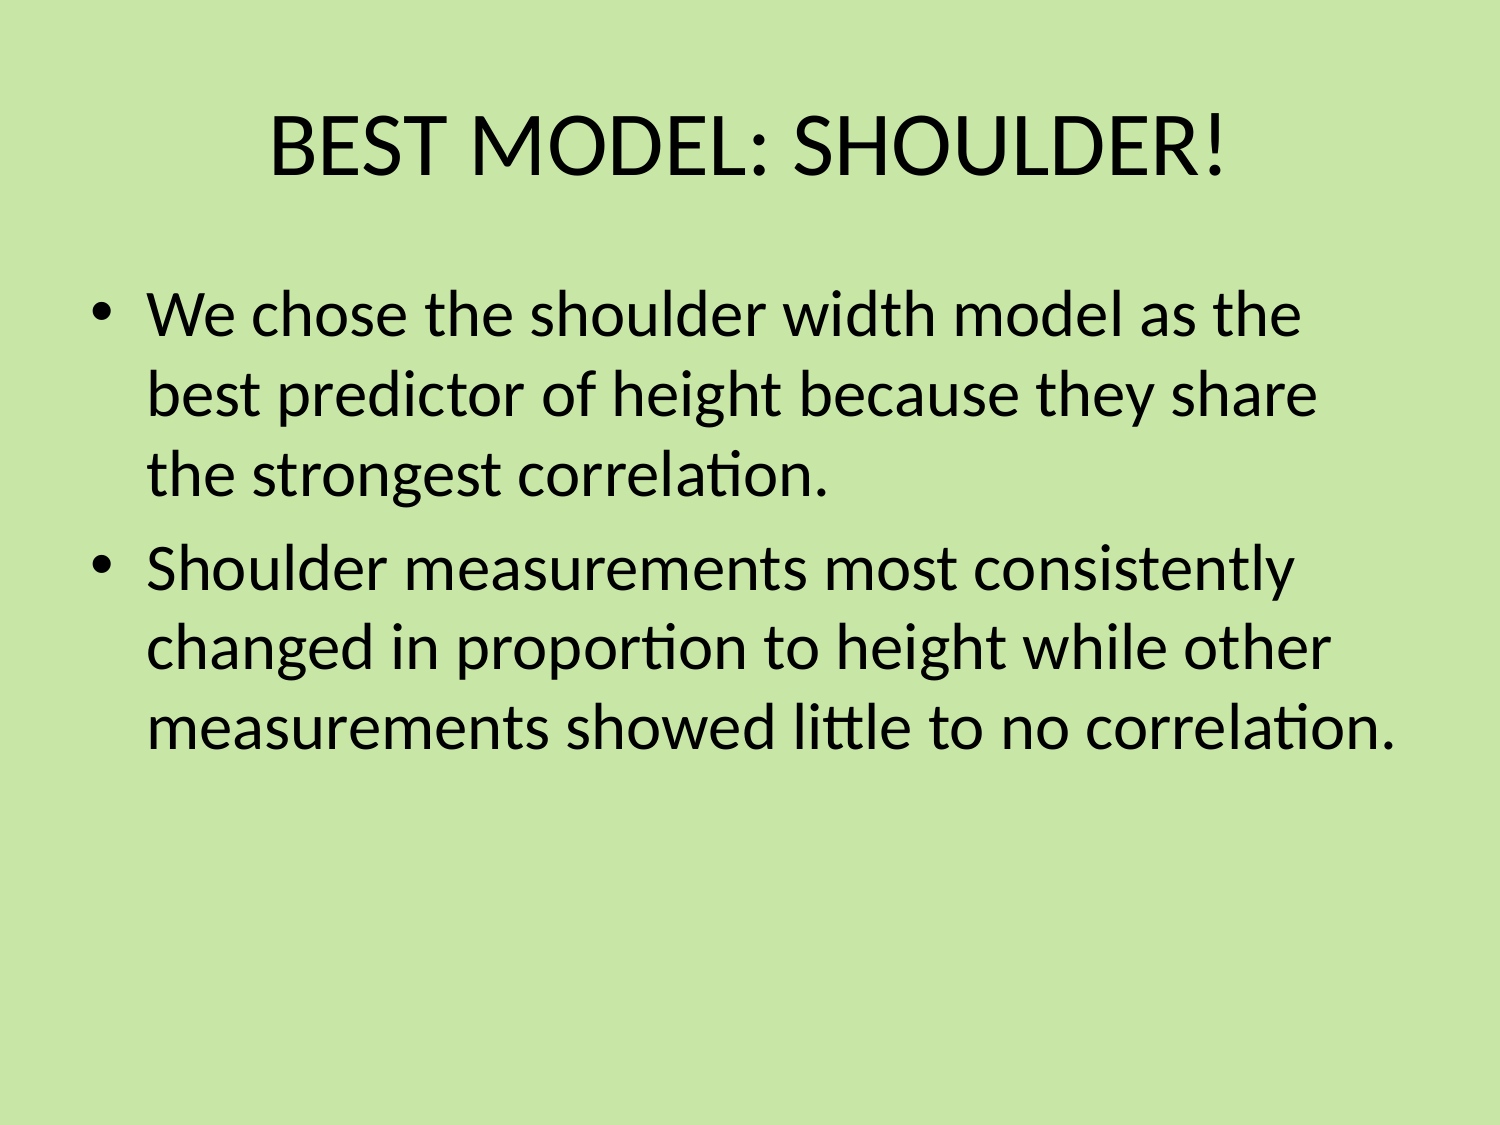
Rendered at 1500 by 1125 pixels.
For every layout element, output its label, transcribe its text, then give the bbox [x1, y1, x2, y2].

title BEST MODEL: SHOULDER! [75, 45, 1425, 233]
list We chose the shoulder width model as the best predictor of height because they share the strongest correlation. Shoulder measurements most consistently changed in proportion to height while other measurements showed little to no correlation. [75, 262, 1425, 1005]
